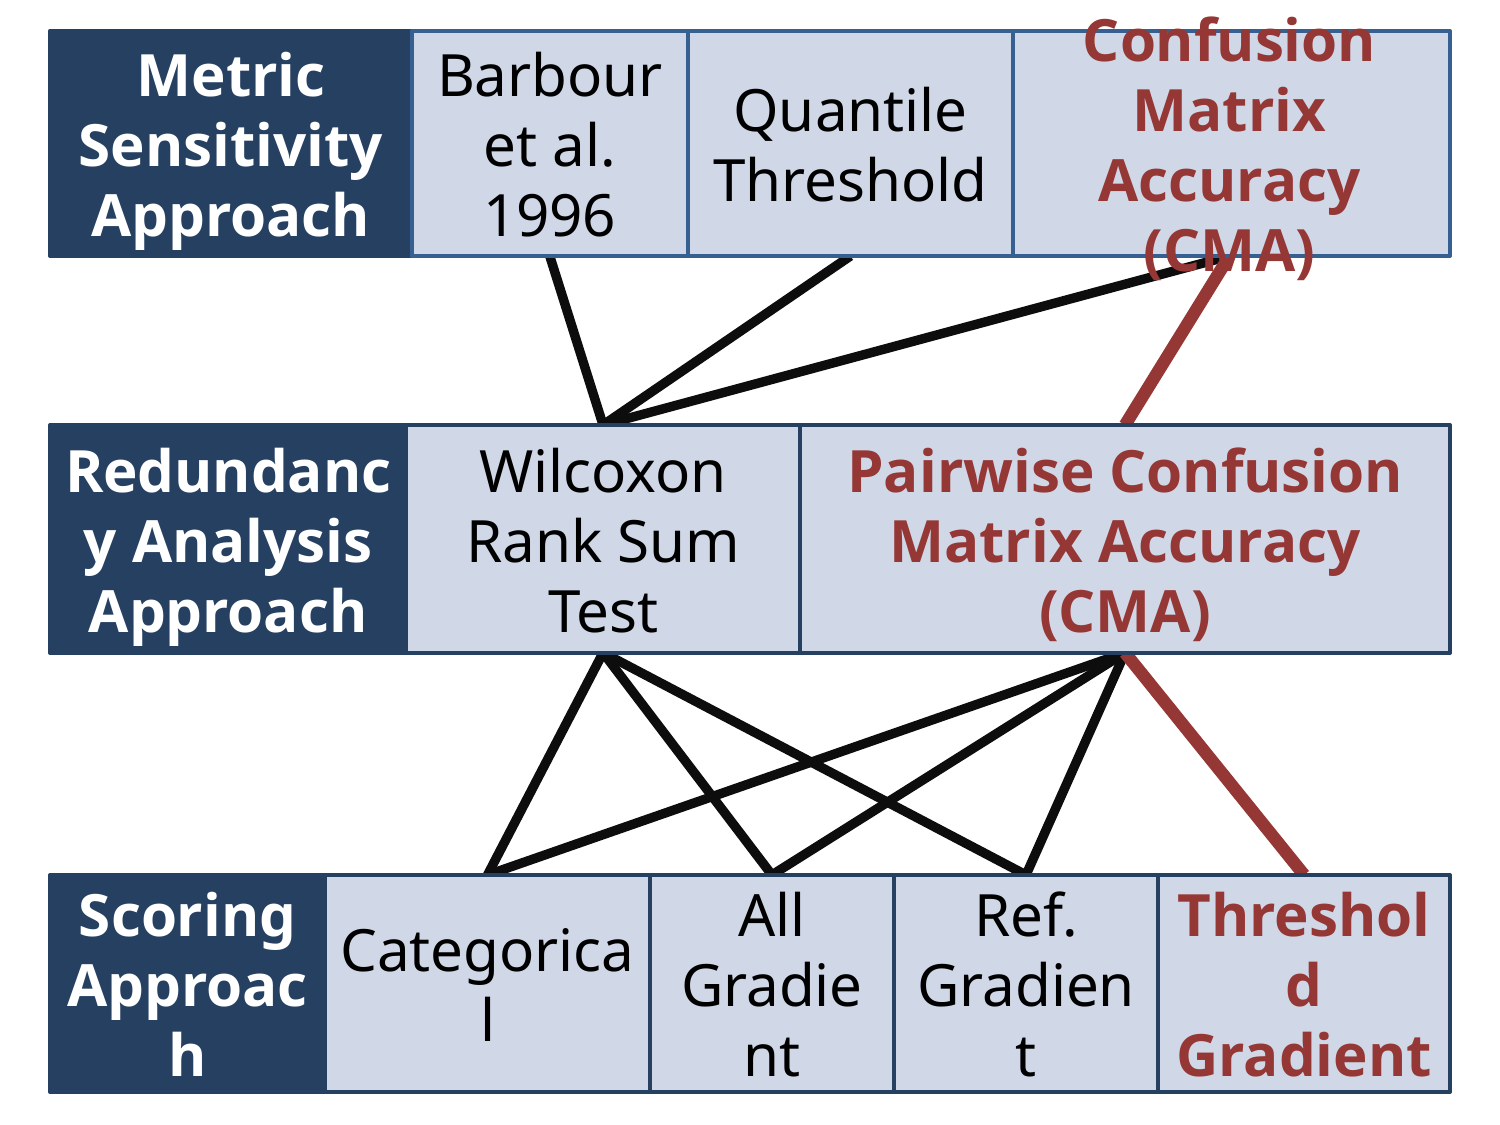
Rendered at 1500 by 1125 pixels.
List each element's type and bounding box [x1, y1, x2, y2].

text_box [549, 266, 1230, 423]
text_box [487, 661, 1305, 873]
text_box [49, 424, 1451, 654]
text_box [49, 30, 1451, 257]
text_box [49, 874, 1451, 1093]
